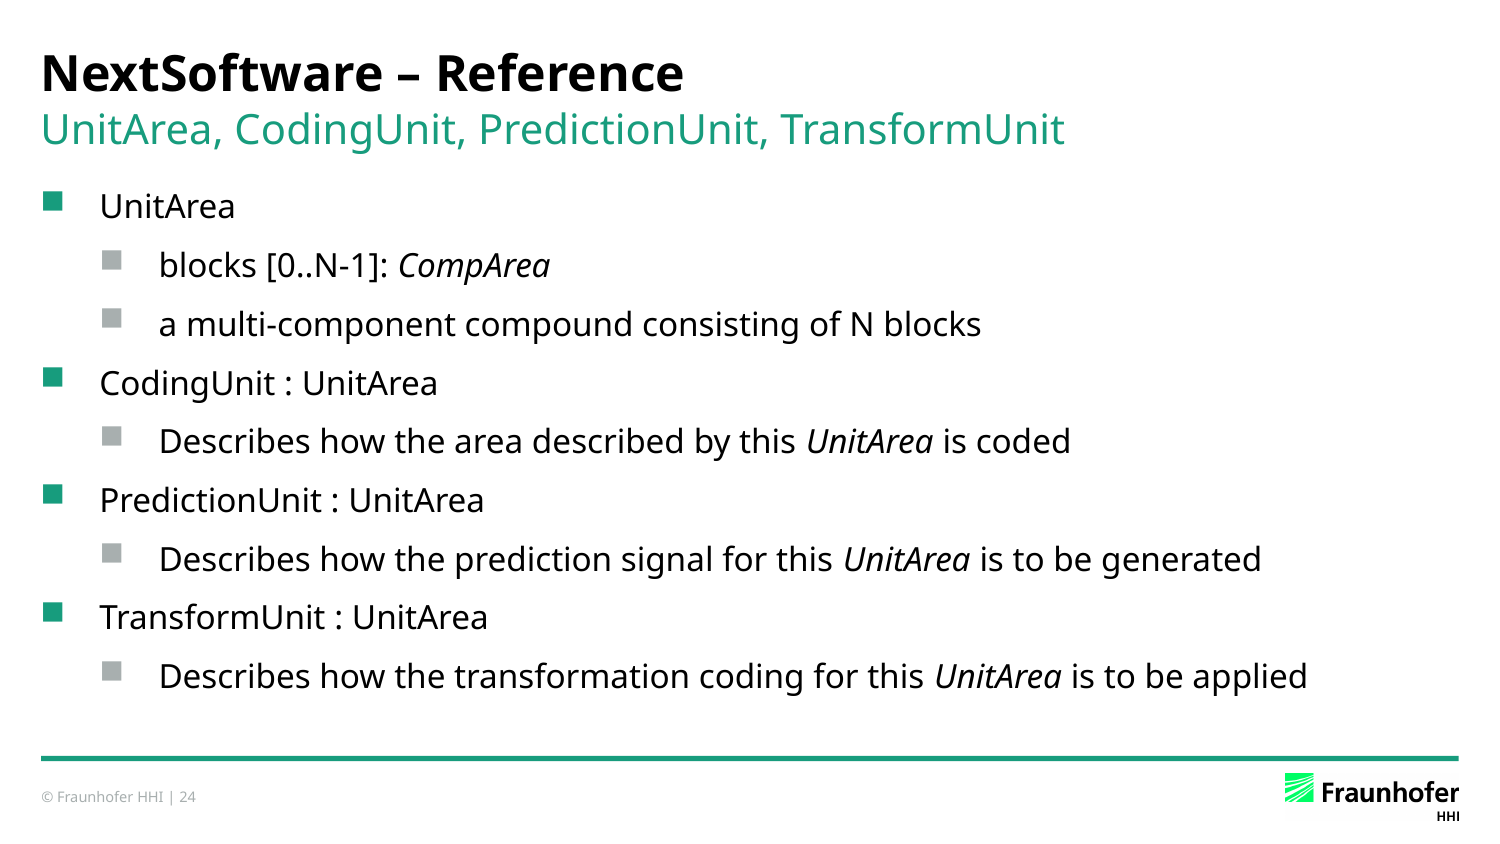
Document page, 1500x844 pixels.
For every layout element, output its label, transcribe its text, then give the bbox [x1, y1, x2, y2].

list UnitArea, CodingUnit, PredictionUnit, TransformUnit [40, 102, 1458, 164]
title NextSoftware – Reference [40, 41, 1458, 102]
list UnitArea blocks [0..N-1]: CompArea a multi-component compound consisting of N blocks CodingUnit : UnitArea Describes how the area described by this UnitArea is coded PredictionUnit : UnitArea Describes how the prediction signal for this UnitArea is to be generated TransformUnit : UnitArea Describes how the transformation coding for this UnitArea is to be applied [40, 185, 1458, 741]
picture [1285, 773, 1459, 821]
